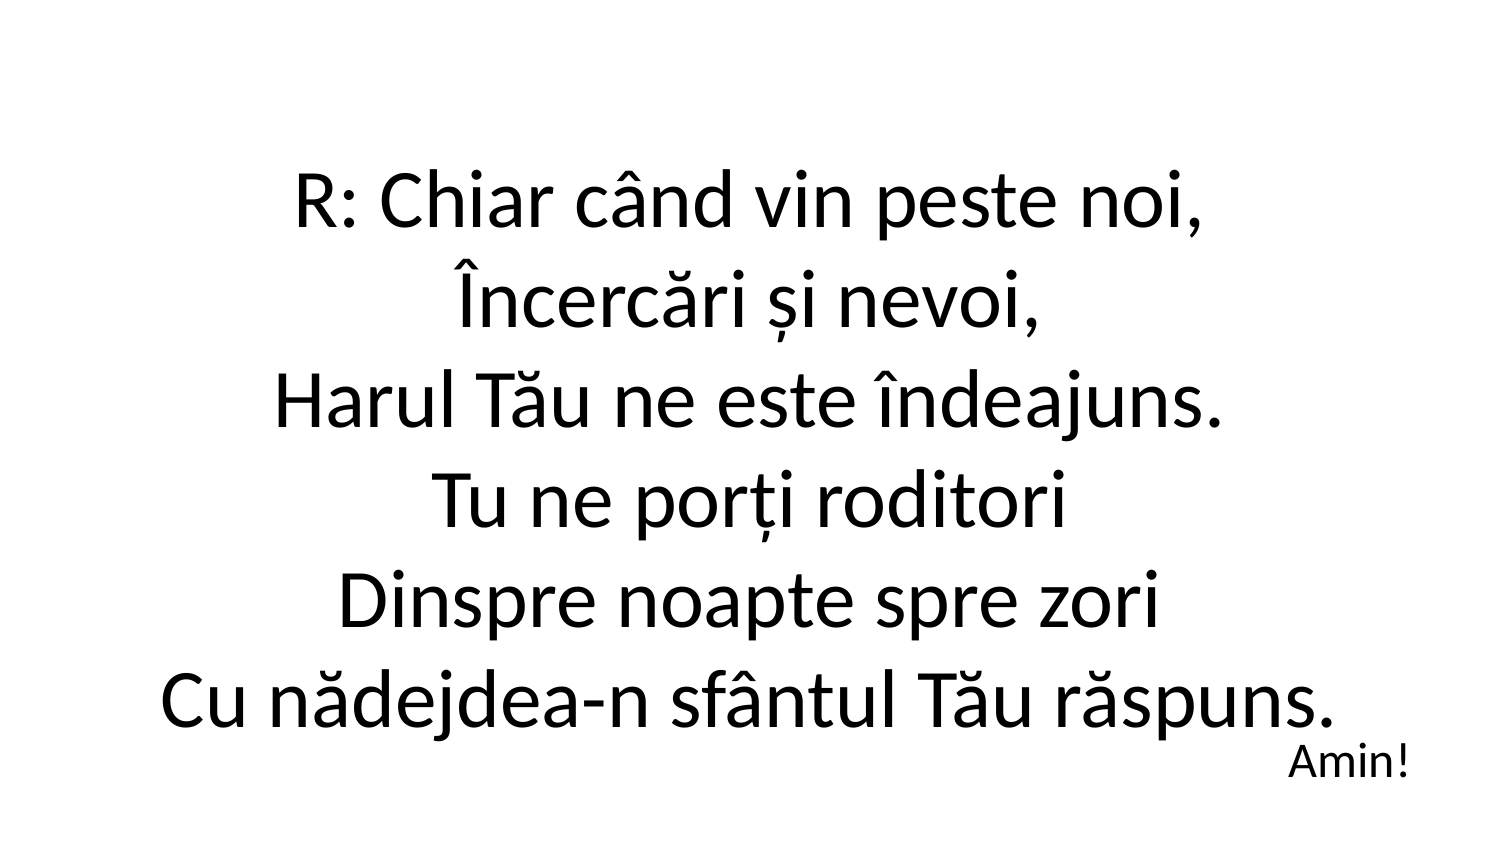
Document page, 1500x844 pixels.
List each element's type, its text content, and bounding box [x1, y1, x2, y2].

text_box R: Chiar când vin peste noi, Încercări și nevoi, Harul Tău ne este îndeajuns. Tu ne porți roditori Dinspre noapte spre zori Cu nădejdea-n sfântul Tău răspuns. [146, 92, 1354, 752]
text_box Amin! [1273, 674, 1427, 795]
